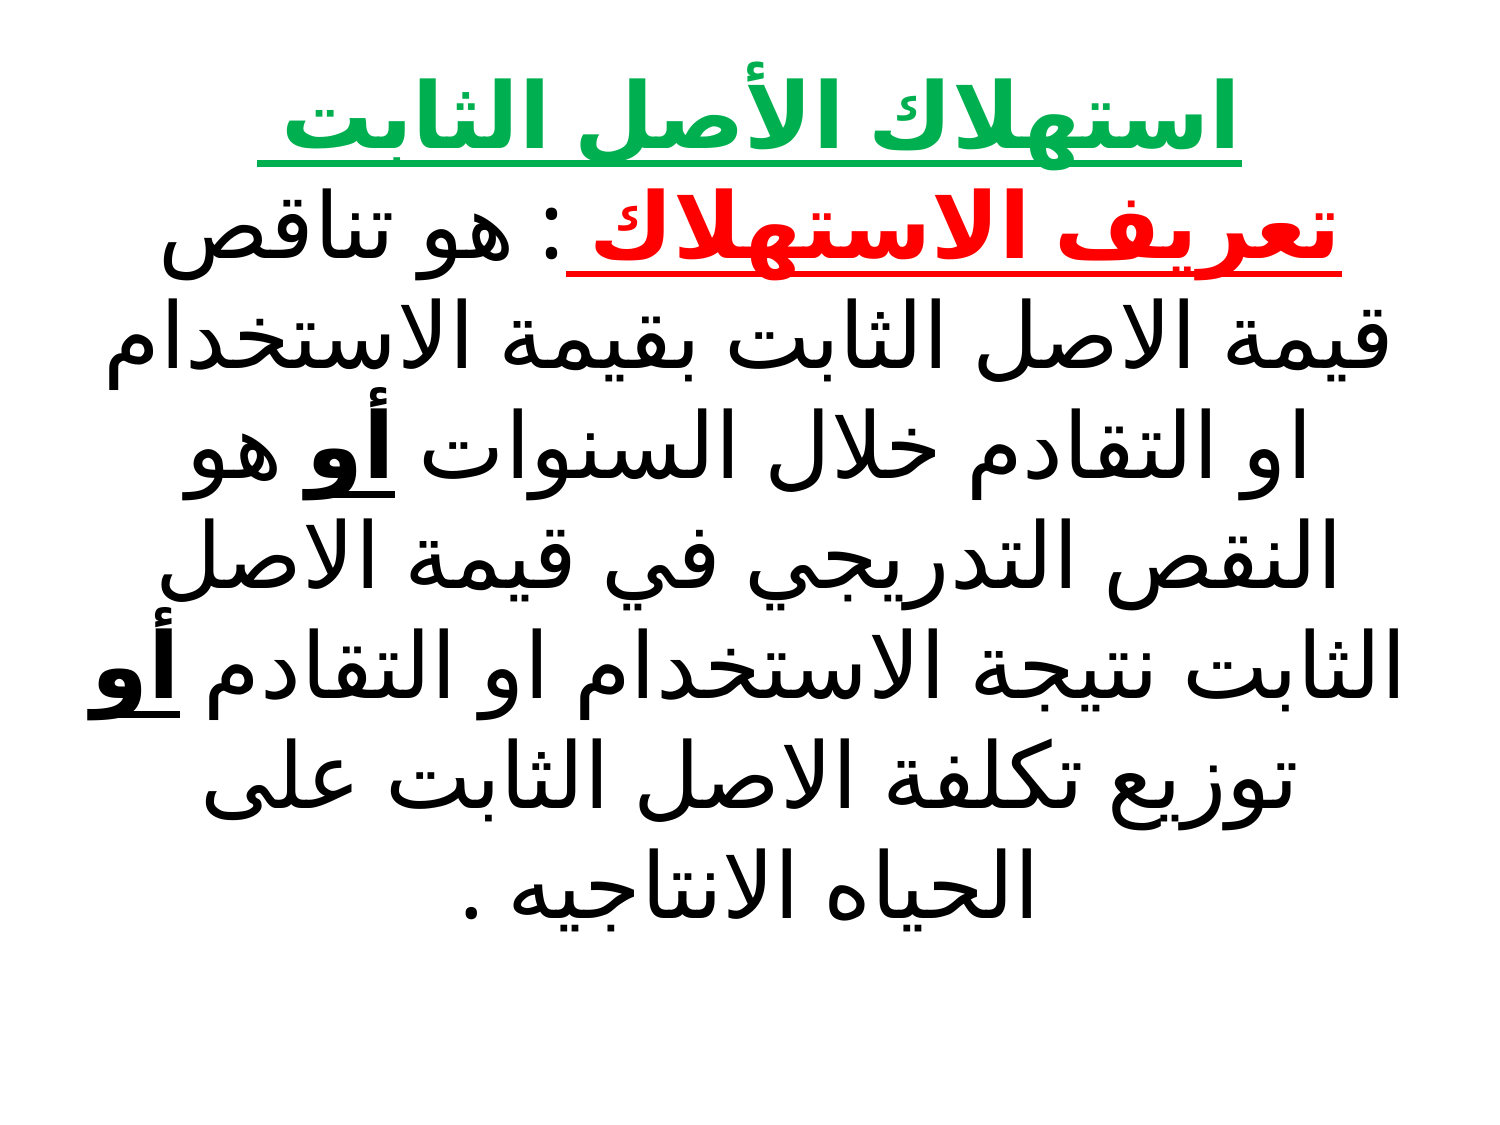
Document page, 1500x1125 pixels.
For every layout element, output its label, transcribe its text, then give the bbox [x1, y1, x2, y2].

title استهلاك الأصل الثابت تعريف الاستهلاك : هو تناقص قيمة الاصل الثابت بقيمة الاستخدام او التقادم خلال السنوات أو هو النقص التدريجي في قيمة الاصل الثابت نتيجة الاستخدام او التقادم أو توزيع تكلفة الاصل الثابت على الحياه الانتاجيه . [75, 45, 1425, 1059]
